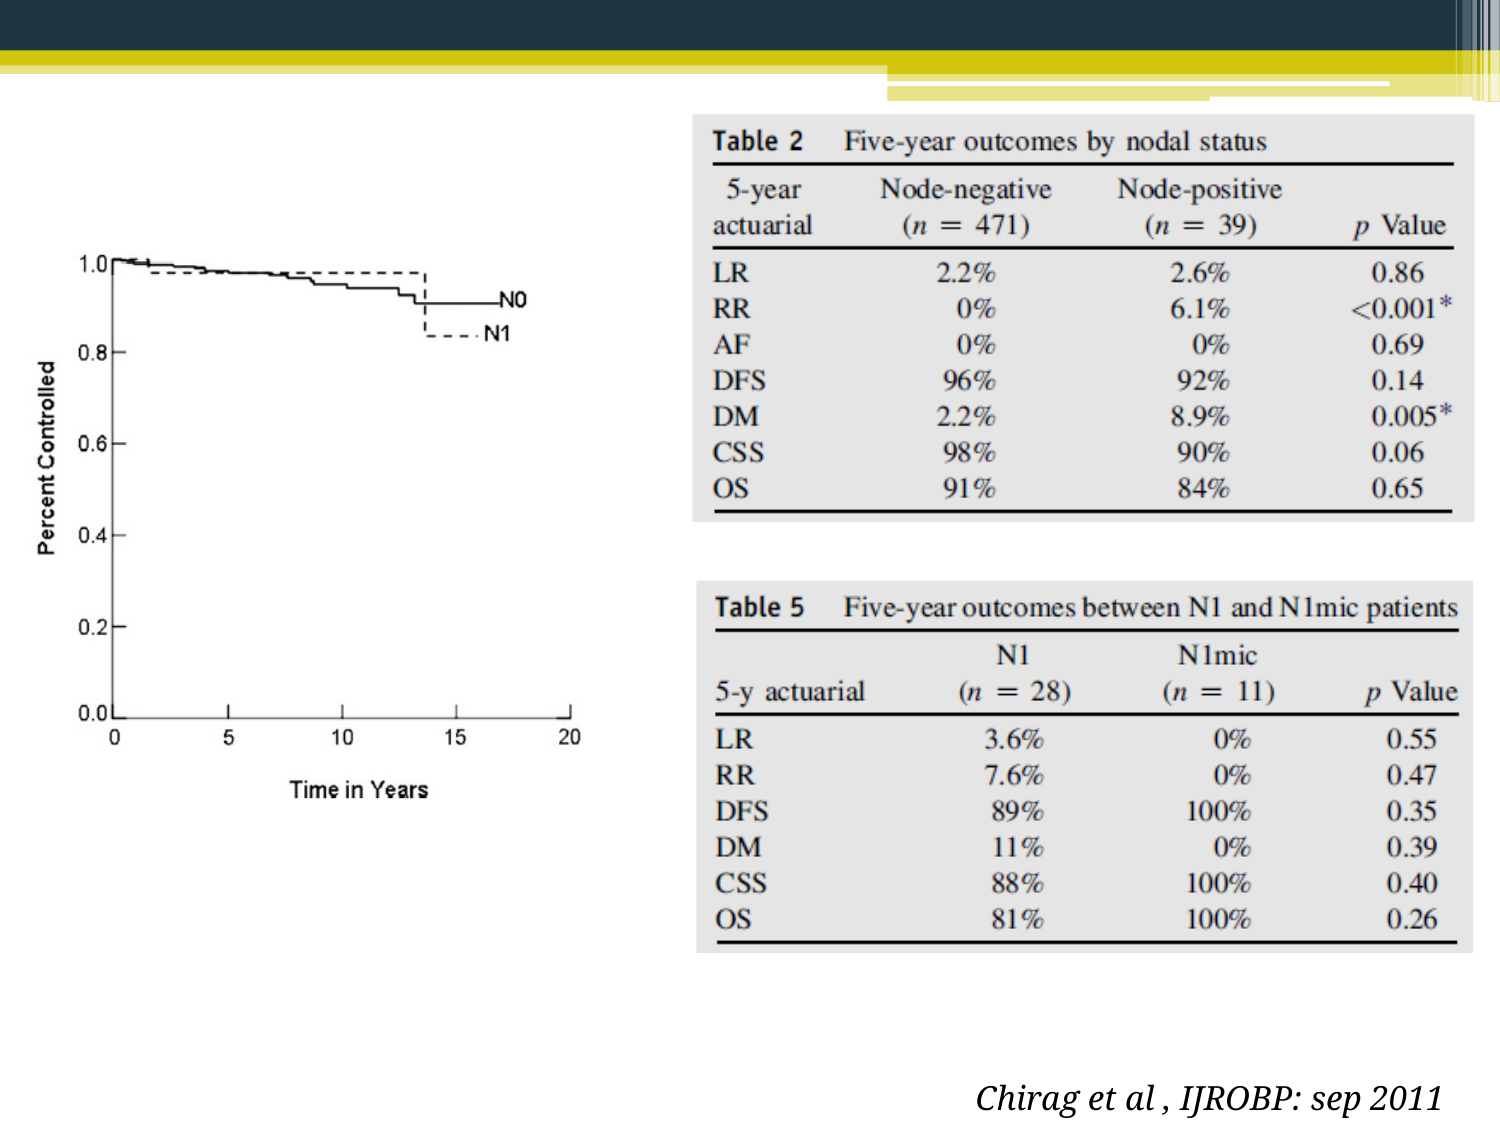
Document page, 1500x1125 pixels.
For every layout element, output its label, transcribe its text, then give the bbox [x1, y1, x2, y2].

picture [678, 101, 1485, 522]
text_box Chirag et al , IJROBP: sep 2011 [960, 1069, 1489, 1125]
picture [690, 573, 1473, 953]
picture [0, 250, 609, 811]
